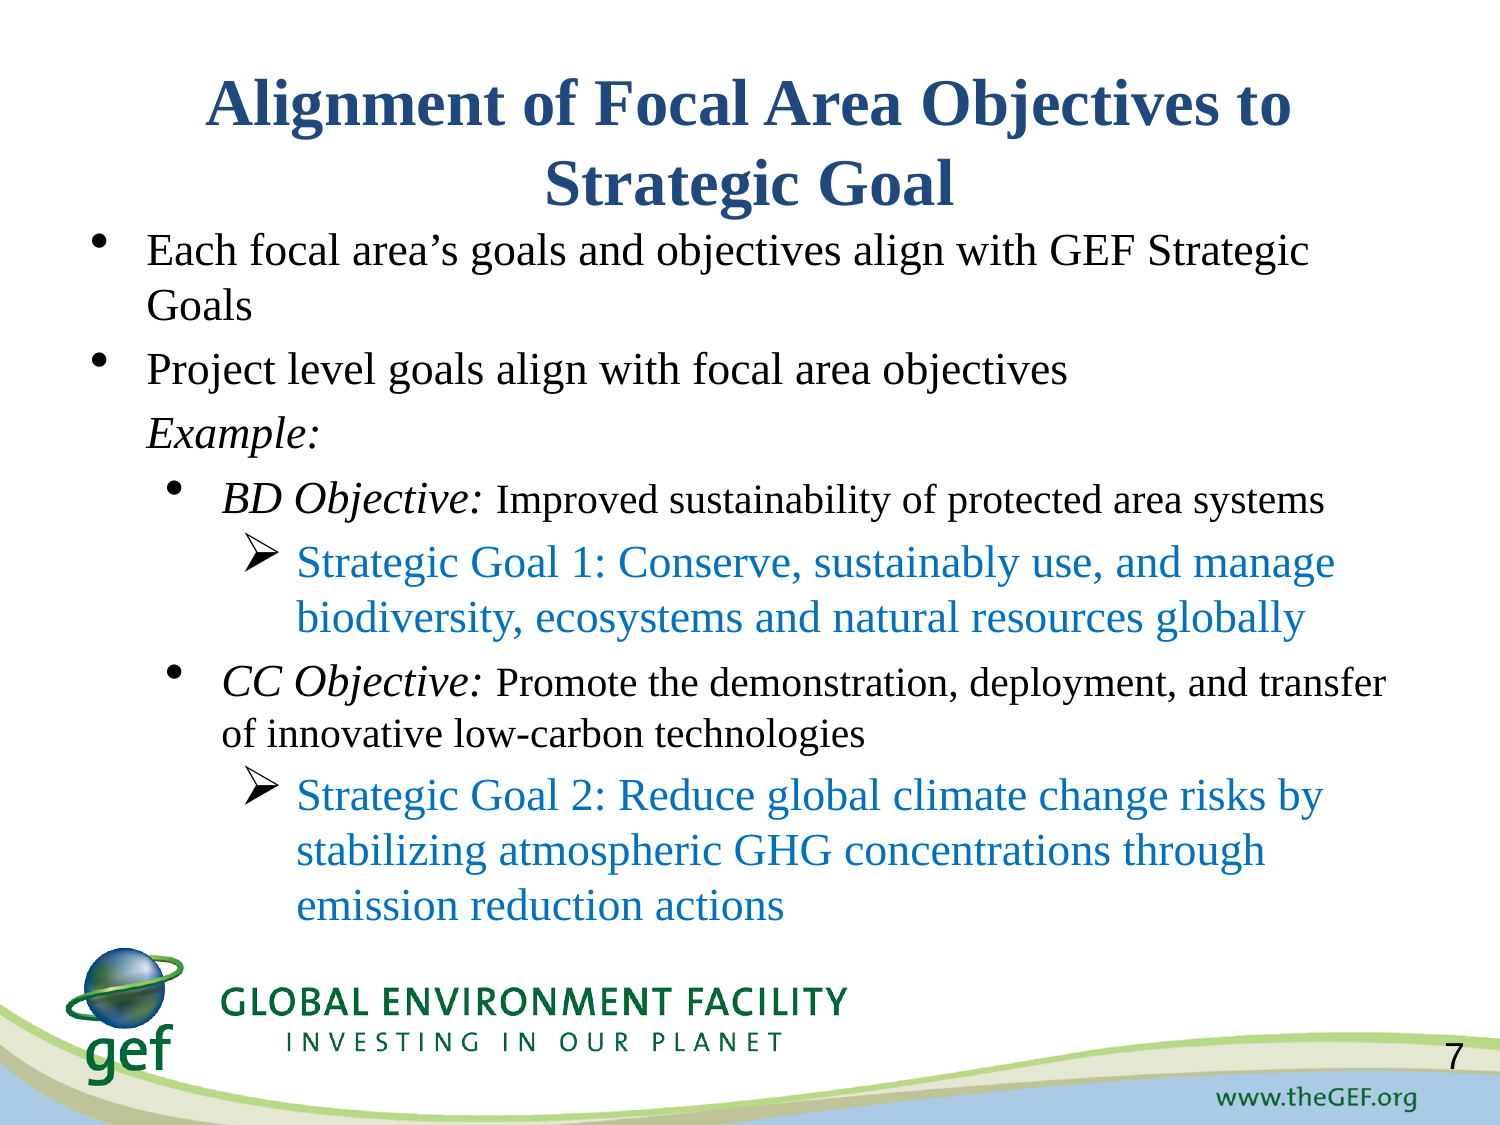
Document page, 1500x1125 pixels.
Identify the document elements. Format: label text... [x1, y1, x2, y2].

slide_number 7 [1417, 1012, 1500, 1095]
title Alignment of Focal Area Objectives to Strategic Goal [74, 44, 1426, 212]
list Each focal area’s goals and objectives align with GEF Strategic Goals Project level goals align with focal area objectives Example: BD Objective: Improved sustainability of protected area systems Strategic Goal 1: Conserve, sustainably use, and manage biodiversity, ecosystems and natural resources globally CC Objective: Promote the demonstration, deployment, and transfer of innovative low-carbon technologies Strategic Goal 2: Reduce global climate change risks by stabilizing atmospheric GHG concentrations through emission reduction actions [74, 212, 1426, 981]
picture [0, 920, 1500, 1125]
